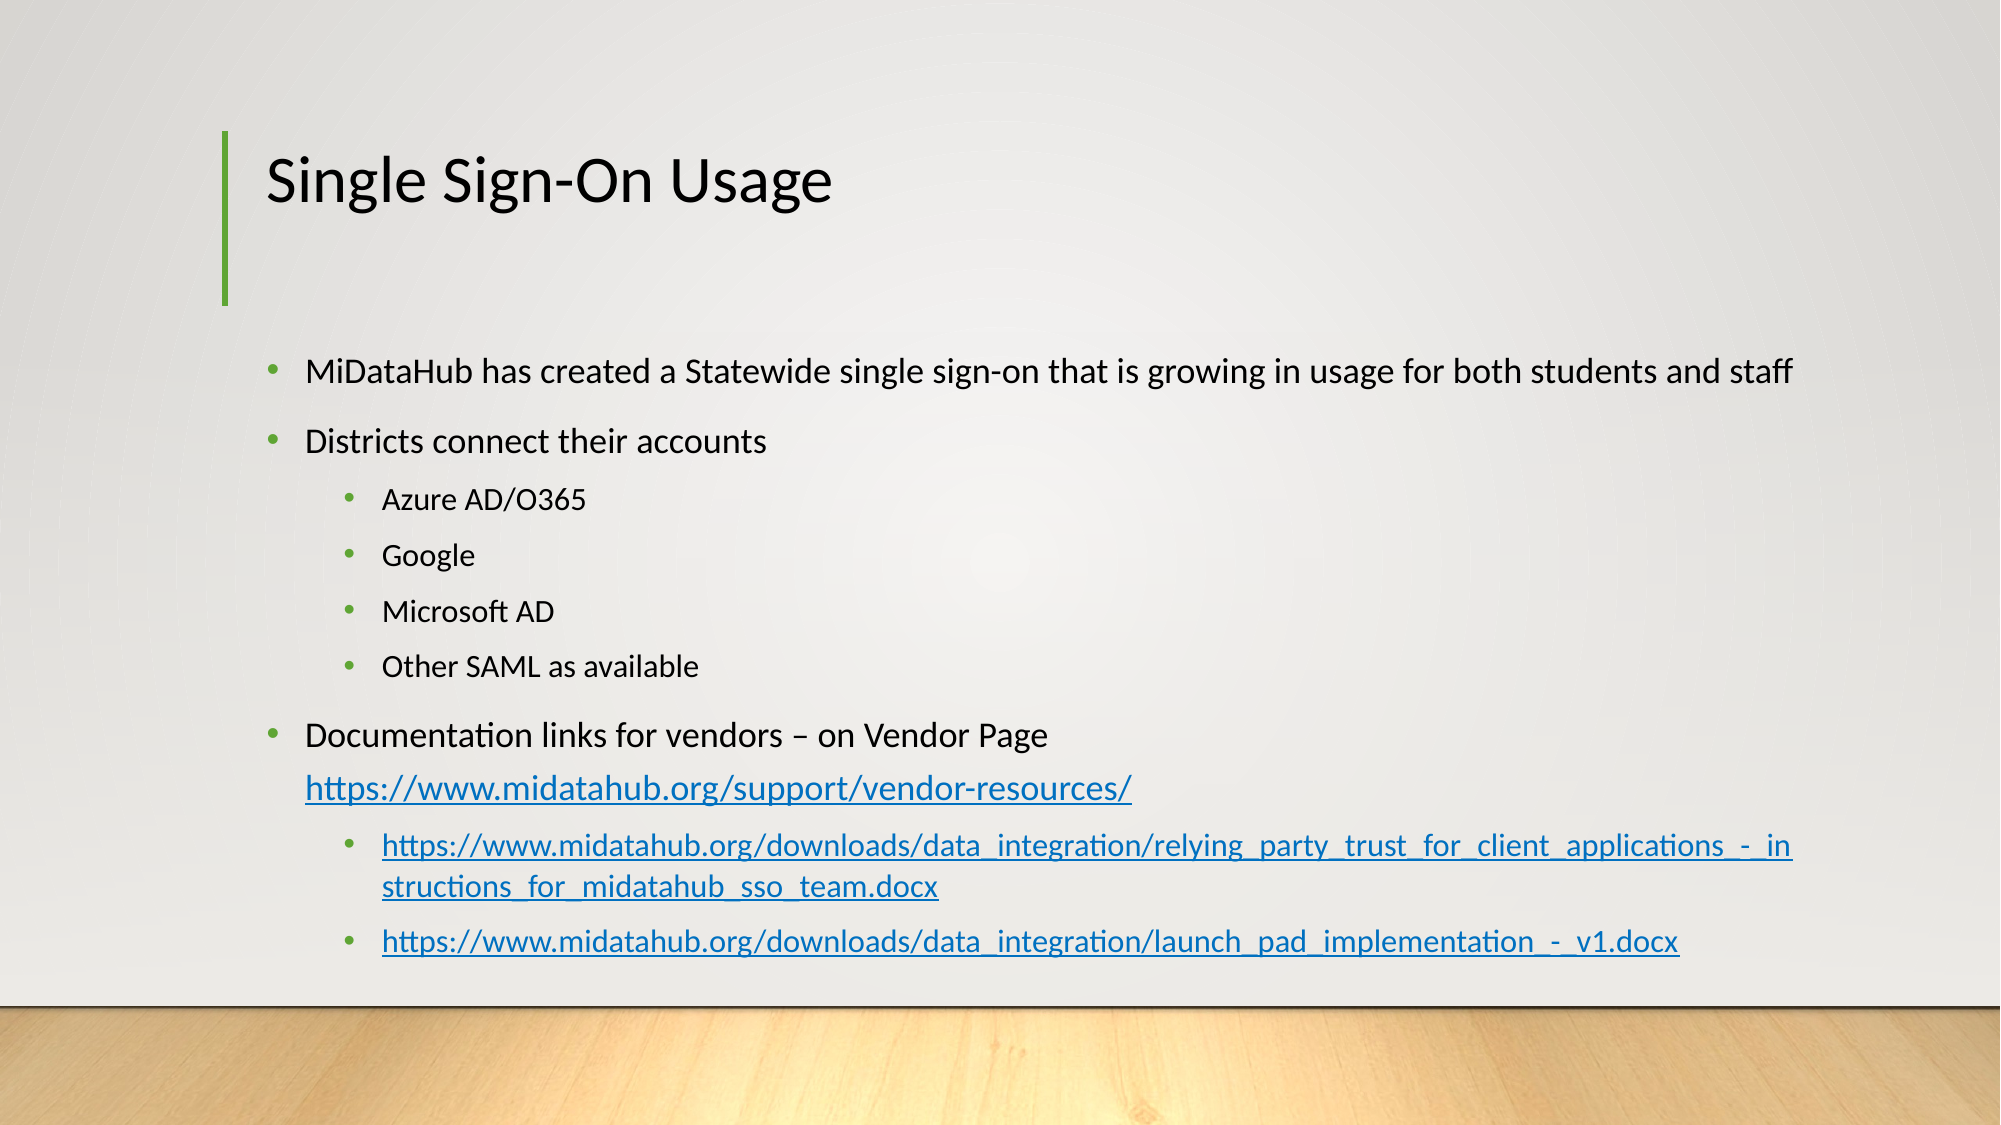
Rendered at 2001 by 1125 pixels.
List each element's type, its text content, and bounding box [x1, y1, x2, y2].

picture [0, 1006, 2000, 1125]
list MiDataHub has created a Statewide single sign-on that is growing in usage for both students and staff Districts connect their accounts Azure AD/O365 Google Microsoft AD Other SAML as available Documentation links for vendors – on Vendor Page https://www.midatahub.org/support/vendor-resources/ https://www.midatahub.org/downloads/data_integration/relying_party_trust_for_client_applications_-_instructions_for_midatahub_sso_team.docx https://www.midatahub.org/downloads/data_integration/launch_pad_implementation_-_v1.docx [251, 330, 1814, 972]
title Single Sign-On Usage [251, 131, 1814, 305]
